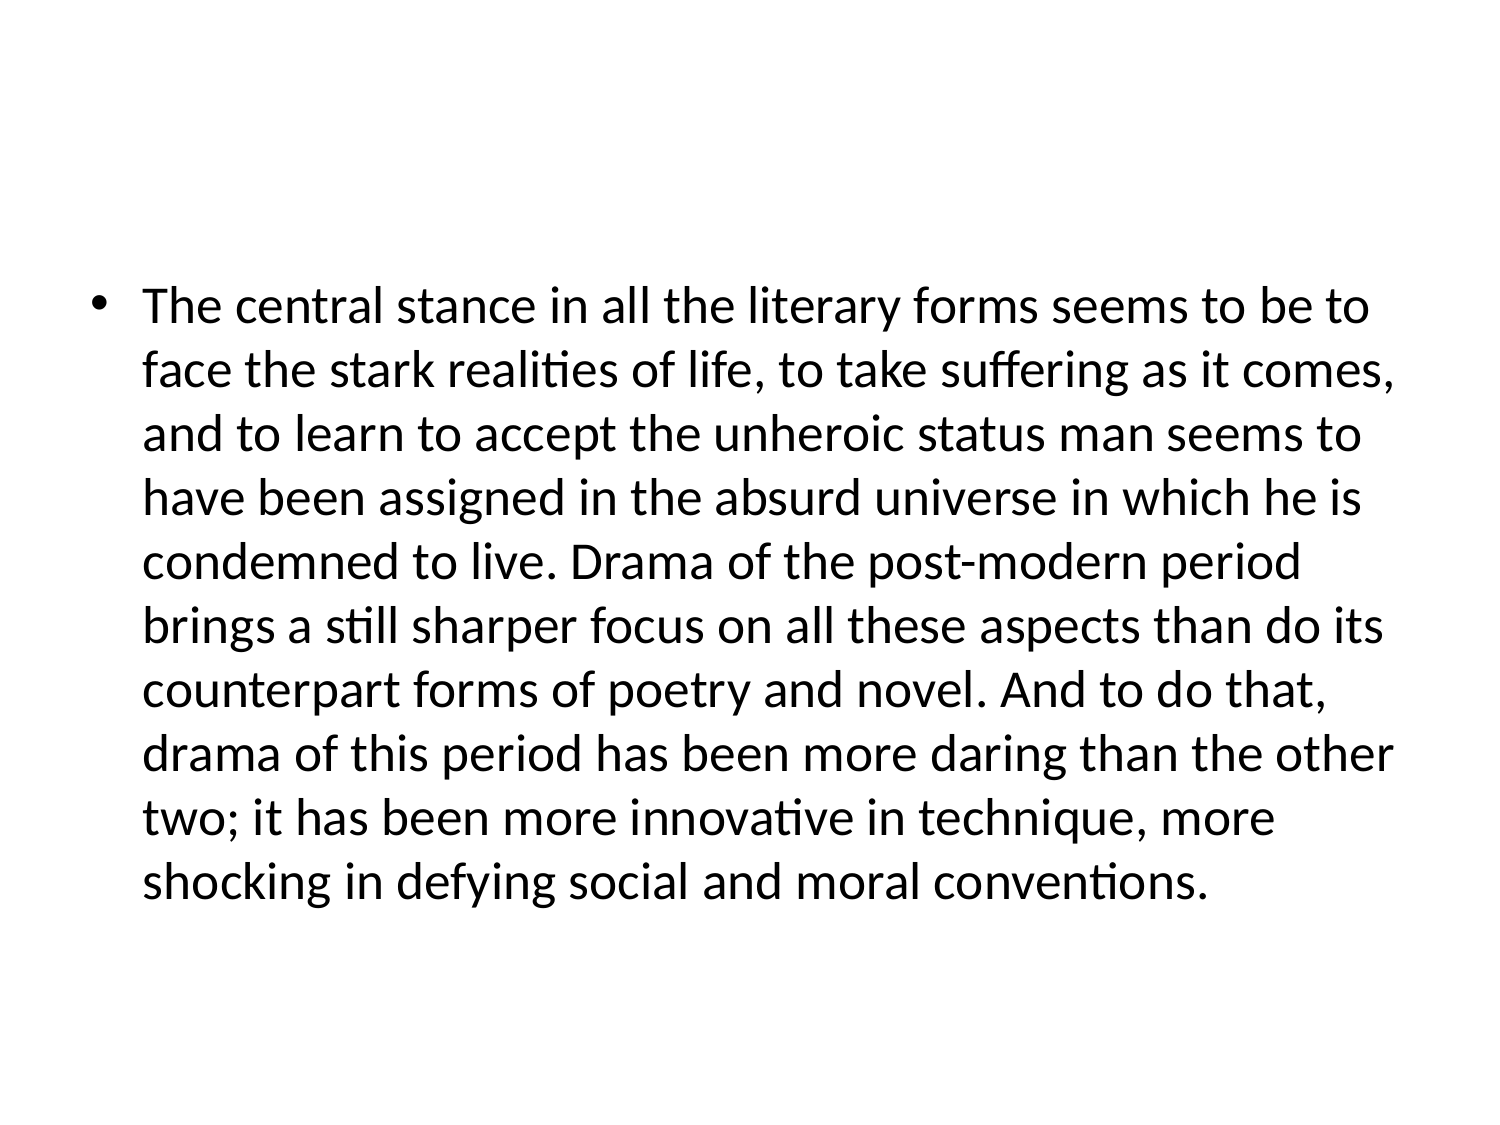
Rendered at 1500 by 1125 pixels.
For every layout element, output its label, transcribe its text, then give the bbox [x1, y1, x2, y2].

list The central stance in all the literary forms seems to be to face the stark realities of life, to take suffering as it comes, and to learn to accept the unheroic status man seems to have been assigned in the absurd universe in which he is condemned to live. Drama of the post-modern period brings a still sharper focus on all these aspects than do its counterpart forms of poetry and novel. And to do that, drama of this period has been more daring than the other two; it has been more innovative in technique, more shocking in defying social and moral conventions. [75, 262, 1425, 1005]
